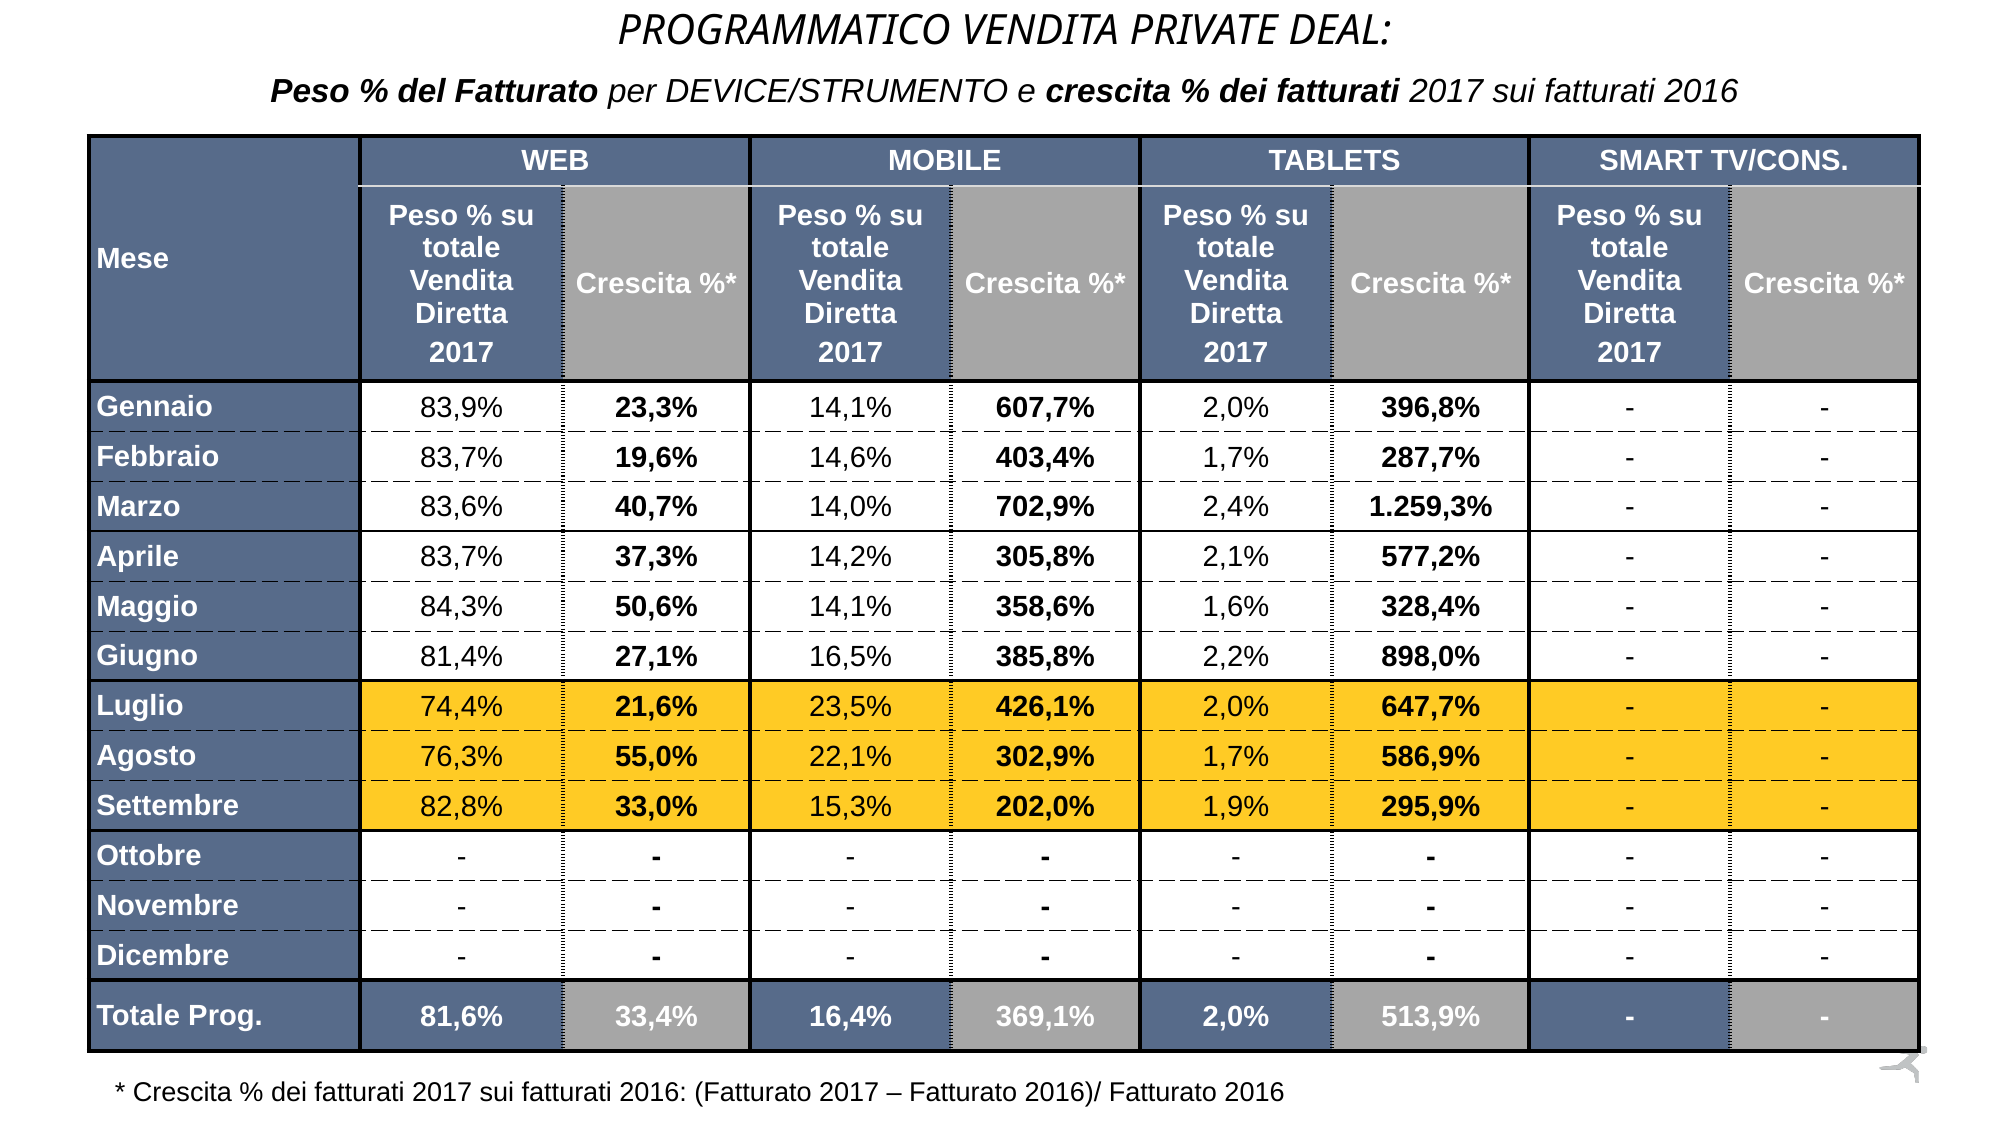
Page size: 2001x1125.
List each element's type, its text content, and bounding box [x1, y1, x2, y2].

table_cell Crescita %* [951, 187, 1138, 379]
table_cell 328,4% [1332, 581, 1527, 631]
table_cell 702,9% [951, 481, 1138, 530]
table_cell 23,3% [563, 383, 748, 431]
table_header SMART TV/CONS. [1531, 138, 1917, 185]
table_cell 2,0% [1142, 982, 1332, 1049]
table_cell 14,6% [752, 431, 951, 481]
table_cell 607,7% [951, 383, 1138, 431]
table_cell Luglio [91, 682, 358, 731]
table_cell 2,4% [1142, 481, 1332, 530]
table_cell 14,0% [752, 481, 951, 530]
table_cell - [1730, 532, 1917, 581]
table_cell - [1531, 930, 1730, 978]
table_cell Peso % su totale Vendita Diretta 2017 [1142, 187, 1332, 379]
table_cell 396,8% [1332, 383, 1527, 431]
table_cell Peso % su totale Vendita Diretta 2017 [1531, 187, 1730, 379]
table_cell - [752, 930, 951, 978]
table_cell 82,8% [362, 781, 563, 829]
table_cell 302,9% [951, 731, 1138, 781]
table_cell Peso % su totale Vendita Diretta 2017 [752, 187, 951, 379]
table_cell - [1730, 631, 1917, 679]
text_box PROGRAMMATICO VENDITA PRIVATE DEAL: Peso % del Fatturato per DEVICE/STRUMENTO e crescita % dei fatturati 2017 sui fatturati 2016 [192, 0, 1817, 117]
table_cell 84,3% [362, 581, 563, 631]
table_cell - [1730, 383, 1917, 431]
table_cell 287,7% [1332, 431, 1527, 481]
table_cell 74,4% [362, 682, 563, 731]
table_cell 1,6% [1142, 581, 1332, 631]
table_cell 14,1% [752, 581, 951, 631]
table_cell 37,3% [563, 532, 748, 581]
table_cell 55,0% [563, 731, 748, 781]
table_cell - [1531, 431, 1730, 481]
table_cell 1,9% [1142, 781, 1332, 829]
table_cell 16,4% [752, 982, 951, 1049]
table_cell - [1531, 682, 1730, 731]
table_cell Crescita %* [1730, 187, 1917, 379]
table_cell - [1142, 832, 1332, 880]
table_cell - [1730, 832, 1917, 880]
table_cell - [1531, 880, 1730, 930]
table_cell - [752, 880, 951, 930]
table_cell - [1531, 581, 1730, 631]
text_box * Crescita % dei fatturati 2017 sui fatturati 2016: (Fatturato 2017 – Fatturato 2016)/ Fatturato 2016 [100, 1067, 1339, 1115]
table_cell 898,0% [1332, 631, 1527, 679]
table_cell 647,7% [1332, 682, 1527, 731]
table_cell - [362, 880, 563, 930]
table_cell 586,9% [1332, 731, 1527, 781]
table_cell 40,7% [563, 481, 748, 530]
table_cell - [1142, 880, 1332, 930]
table_cell - [1531, 982, 1730, 1049]
table_cell 76,3% [362, 731, 563, 781]
table_cell - [1531, 832, 1730, 880]
table_cell - [1332, 832, 1527, 880]
table_cell - [563, 930, 748, 978]
table_cell Giugno [91, 631, 358, 679]
table_cell 16,5% [752, 631, 951, 679]
table_cell 2,2% [1142, 631, 1332, 679]
table_cell - [1531, 532, 1730, 581]
table_cell 1,7% [1142, 731, 1332, 781]
table_cell Maggio [91, 581, 358, 631]
table_cell - [1531, 481, 1730, 530]
table_cell 83,6% [362, 481, 563, 530]
table_cell 83,7% [362, 532, 563, 581]
table_cell 295,9% [1332, 781, 1527, 829]
table_cell 202,0% [951, 781, 1138, 829]
table_cell Gennaio [91, 383, 358, 431]
table_header MOBILE [752, 138, 1138, 185]
table_cell 577,2% [1332, 532, 1527, 581]
table_cell 358,6% [951, 581, 1138, 631]
table_cell Dicembre [91, 930, 358, 978]
table_cell 2,0% [1142, 383, 1332, 431]
table_cell Marzo [91, 481, 358, 530]
table_cell Crescita %* [1332, 187, 1527, 379]
table_cell 21,6% [563, 682, 748, 731]
table_cell - [1730, 880, 1917, 930]
table_cell 50,6% [563, 581, 748, 631]
table_cell Peso % su totale Vendita Diretta 2017 [362, 187, 563, 379]
table_cell - [951, 930, 1138, 978]
table_cell 83,9% [362, 383, 563, 431]
table_cell 14,2% [752, 532, 951, 581]
table_cell 513,9% [1332, 982, 1527, 1049]
table_cell Novembre [91, 880, 358, 930]
table_cell 22,1% [752, 731, 951, 781]
table_cell - [1730, 481, 1917, 530]
table_cell Settembre [91, 781, 358, 829]
table_cell 81,4% [362, 631, 563, 679]
table_cell Totale Prog. [91, 982, 358, 1049]
table_cell 369,1% [951, 982, 1138, 1049]
table_cell - [1531, 731, 1730, 781]
table_cell - [951, 832, 1138, 880]
table_cell Crescita %* [563, 187, 748, 379]
table_cell 2,0% [1142, 682, 1332, 731]
table_cell - [1730, 682, 1917, 731]
table_cell 27,1% [563, 631, 748, 679]
table_cell Aprile [91, 532, 358, 581]
table_cell 2,1% [1142, 532, 1332, 581]
table_cell Ottobre [91, 832, 358, 880]
table_cell 23,5% [752, 682, 951, 731]
table_cell - [563, 880, 748, 930]
table_cell - [1531, 631, 1730, 679]
table_cell - [1142, 930, 1332, 978]
table_cell 1.259,3% [1332, 481, 1527, 530]
table_cell - [1730, 731, 1917, 781]
table_cell 403,4% [951, 431, 1138, 481]
table_cell 305,8% [951, 532, 1138, 581]
table_cell - [1332, 880, 1527, 930]
table_header WEB [362, 138, 748, 185]
table_cell 33,4% [563, 982, 748, 1049]
table_cell - [1531, 383, 1730, 431]
table_header Mese [91, 138, 358, 379]
table_cell 14,1% [752, 383, 951, 431]
table_cell 385,8% [951, 631, 1138, 679]
table_cell Agosto [91, 731, 358, 781]
table_cell - [1730, 581, 1917, 631]
table_cell 15,3% [752, 781, 951, 829]
table_cell - [951, 880, 1138, 930]
table_cell - [1730, 781, 1917, 829]
table_cell - [1730, 431, 1917, 481]
table_cell - [752, 832, 951, 880]
table_cell - [1531, 781, 1730, 829]
table_cell - [1730, 982, 1917, 1049]
table_cell - [1730, 930, 1917, 978]
table_cell 33,0% [563, 781, 748, 829]
table_cell Febbraio [91, 431, 358, 481]
table_cell 19,6% [563, 431, 748, 481]
table_cell - [362, 832, 563, 880]
table_cell 1,7% [1142, 431, 1332, 481]
table_cell 426,1% [951, 682, 1138, 731]
table_header TABLETS [1142, 138, 1527, 185]
table_cell - [1332, 930, 1527, 978]
table_cell 83,7% [362, 431, 563, 481]
table_cell 81,6% [362, 982, 563, 1049]
table_cell - [563, 832, 748, 880]
table_cell - [362, 930, 563, 978]
